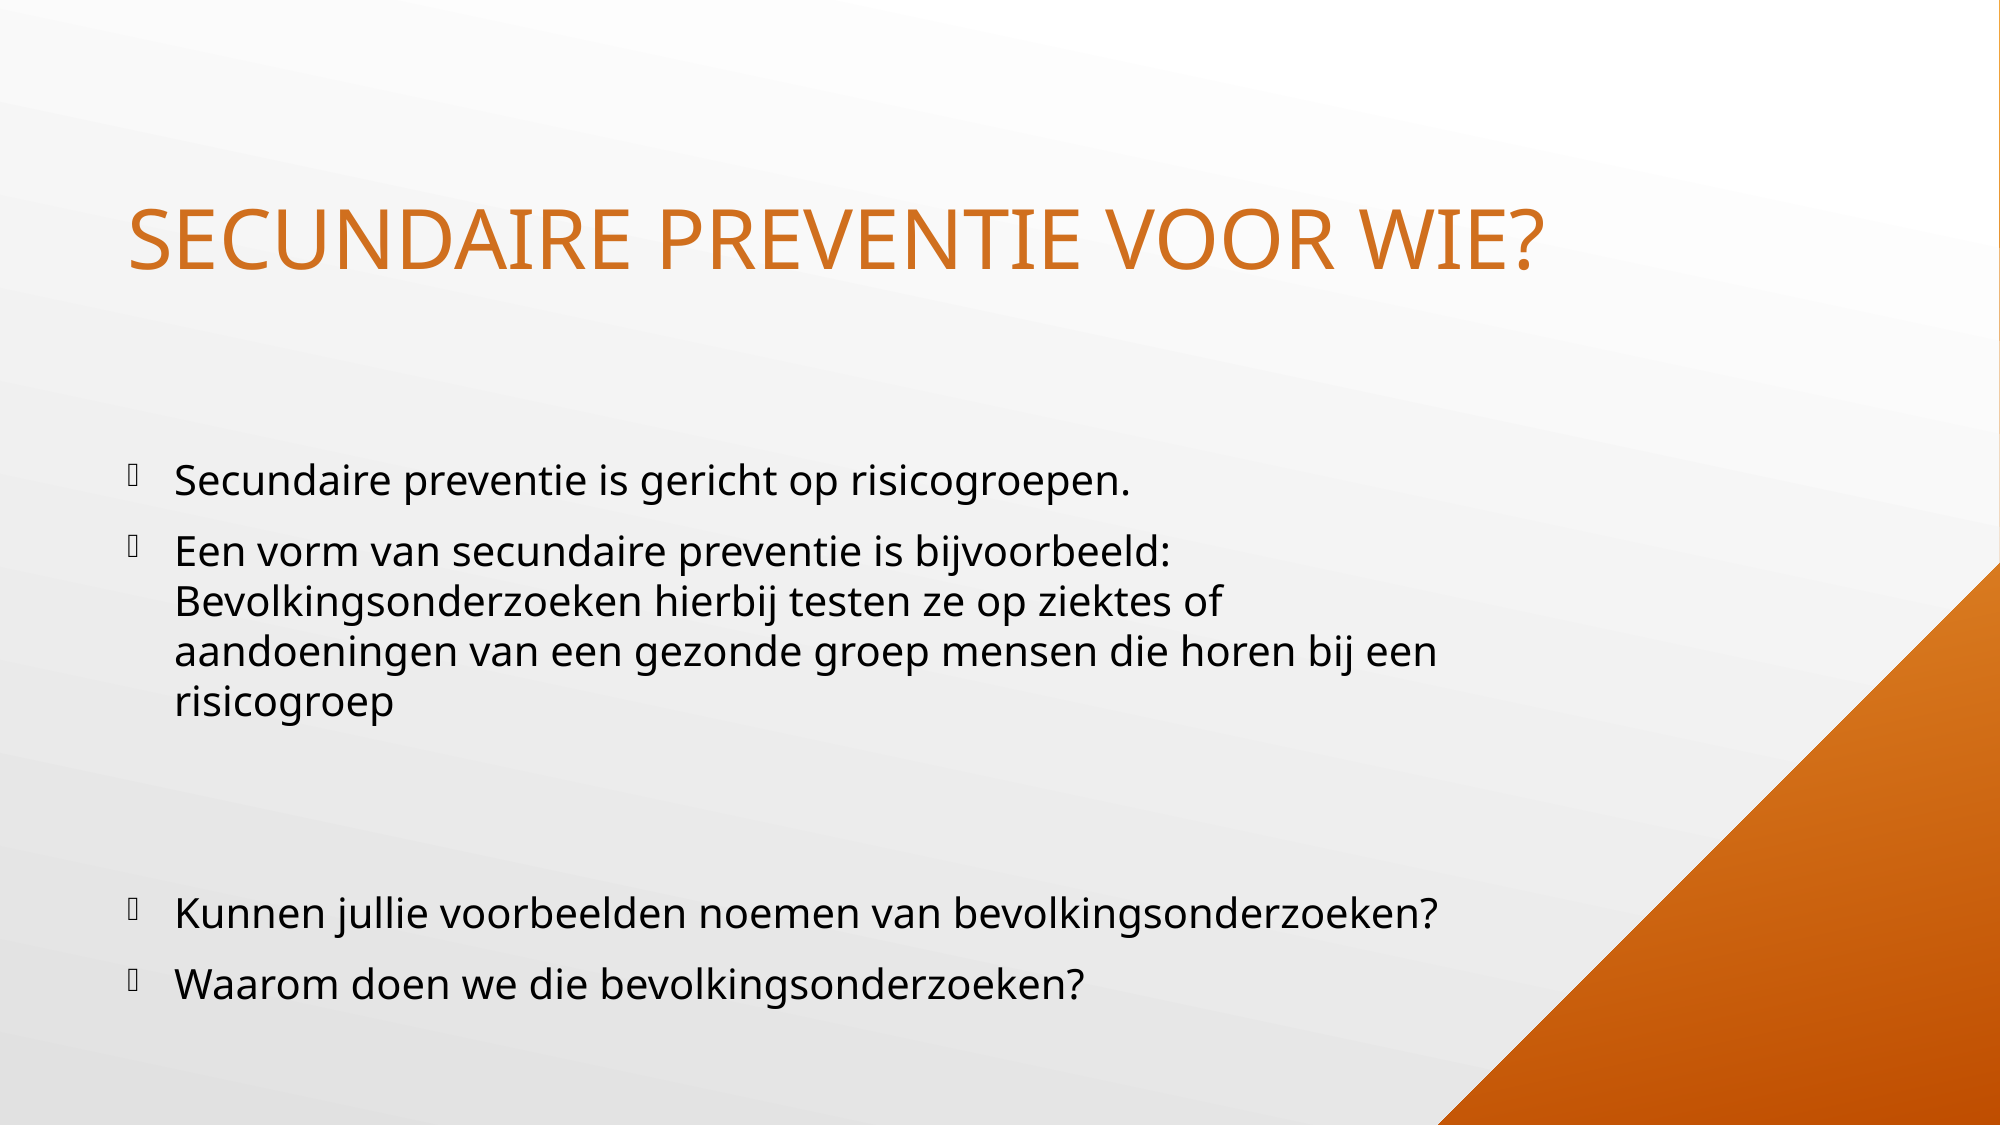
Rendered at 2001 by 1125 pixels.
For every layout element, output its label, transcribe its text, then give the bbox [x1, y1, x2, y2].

list Secundaire preventie is gericht op risicogroepen. Een vorm van secundaire preventie is bijvoorbeeld: Bevolkingsonderzoeken hierbij testen ze op ziektes of aandoeningen van een gezonde groep mensen die horen bij een risicogroep Kunnen jullie voorbeelden noemen van bevolkingsonderzoeken? Waarom doen we die bevolkingsonderzoeken? [112, 445, 1513, 1039]
text_box [1440, 565, 2000, 1125]
text_box [0, 0, 2000, 1125]
title Secundaire preventie voor wie? [112, 112, 1683, 360]
